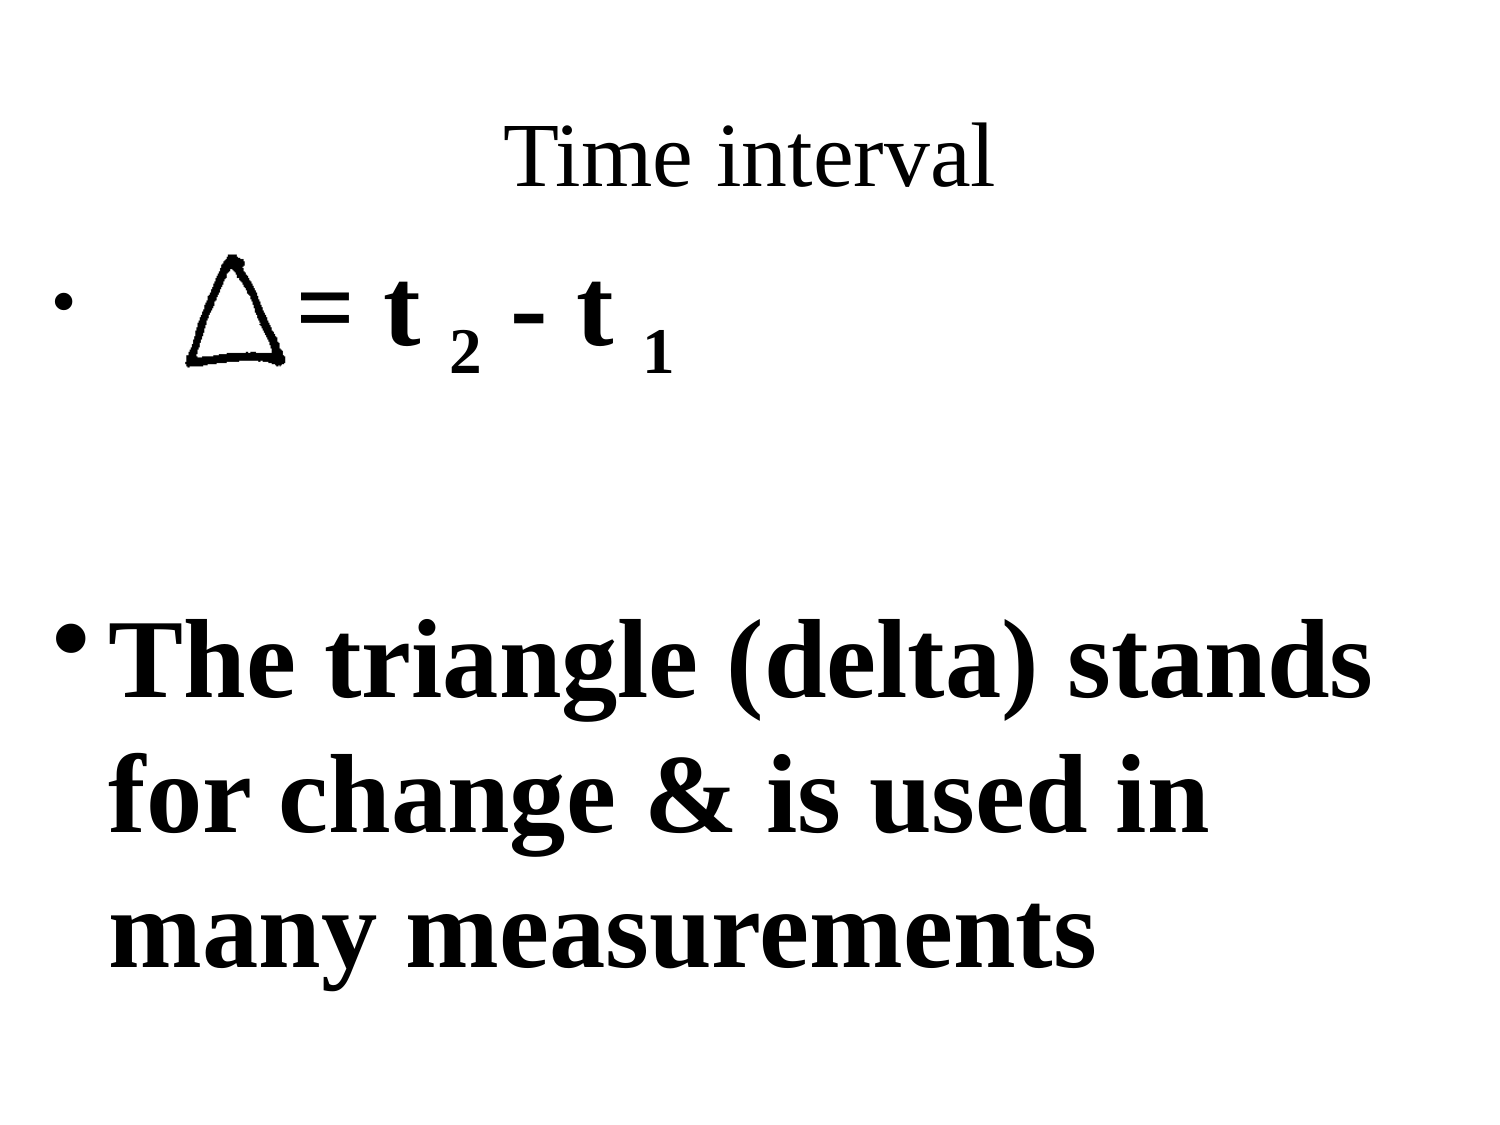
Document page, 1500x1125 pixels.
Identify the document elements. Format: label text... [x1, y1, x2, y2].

list t = t 2 - t 1 The triangle (delta) stands for change & is used in many measurements [37, 224, 1438, 1001]
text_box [174, 249, 301, 401]
title Time interval [112, 99, 1388, 201]
